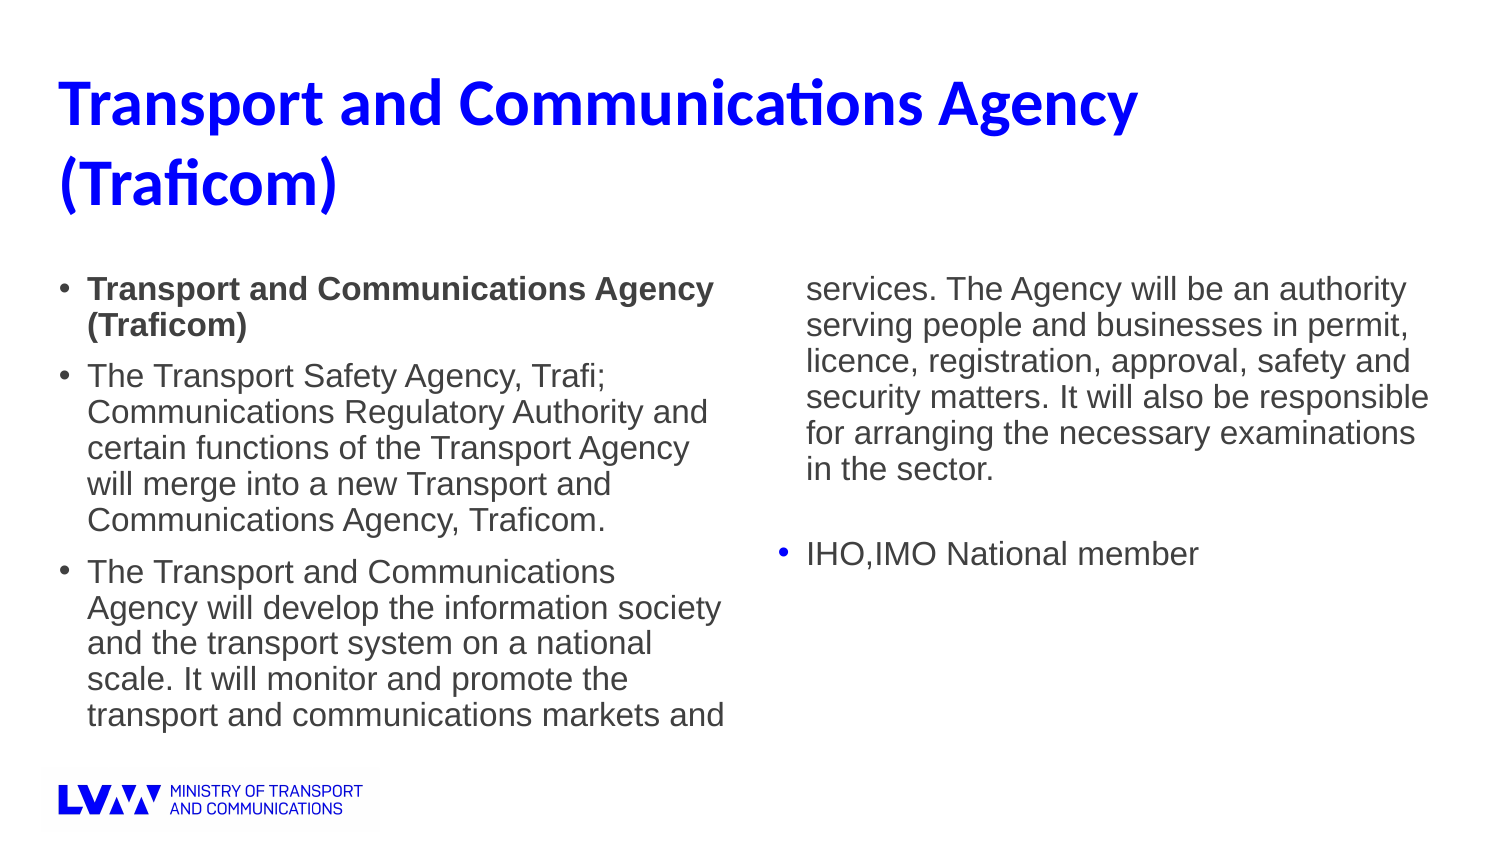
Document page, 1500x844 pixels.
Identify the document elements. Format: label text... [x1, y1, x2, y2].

text_box Transport and Communications Agency (Traficom) The Transport Safety Agency, Trafi; Communications Regulatory Authority and certain functions of the Transport Agency will merge into a new Transport and Communications Agency, Traficom. The Transport and Communications Agency will develop the information society and the transport system on a national scale. It will monitor and promote the transport and communications markets and services. The Agency will be an authority serving people and businesses in permit, licence, registration, approval, safety and security matters. It will also be responsible for arranging the necessary examinations in the sector. IHO,IMO National member [58, 271, 1450, 740]
text_box Transport and Communications Agency (Traficom) [59, 58, 1414, 219]
picture [41, 767, 380, 832]
